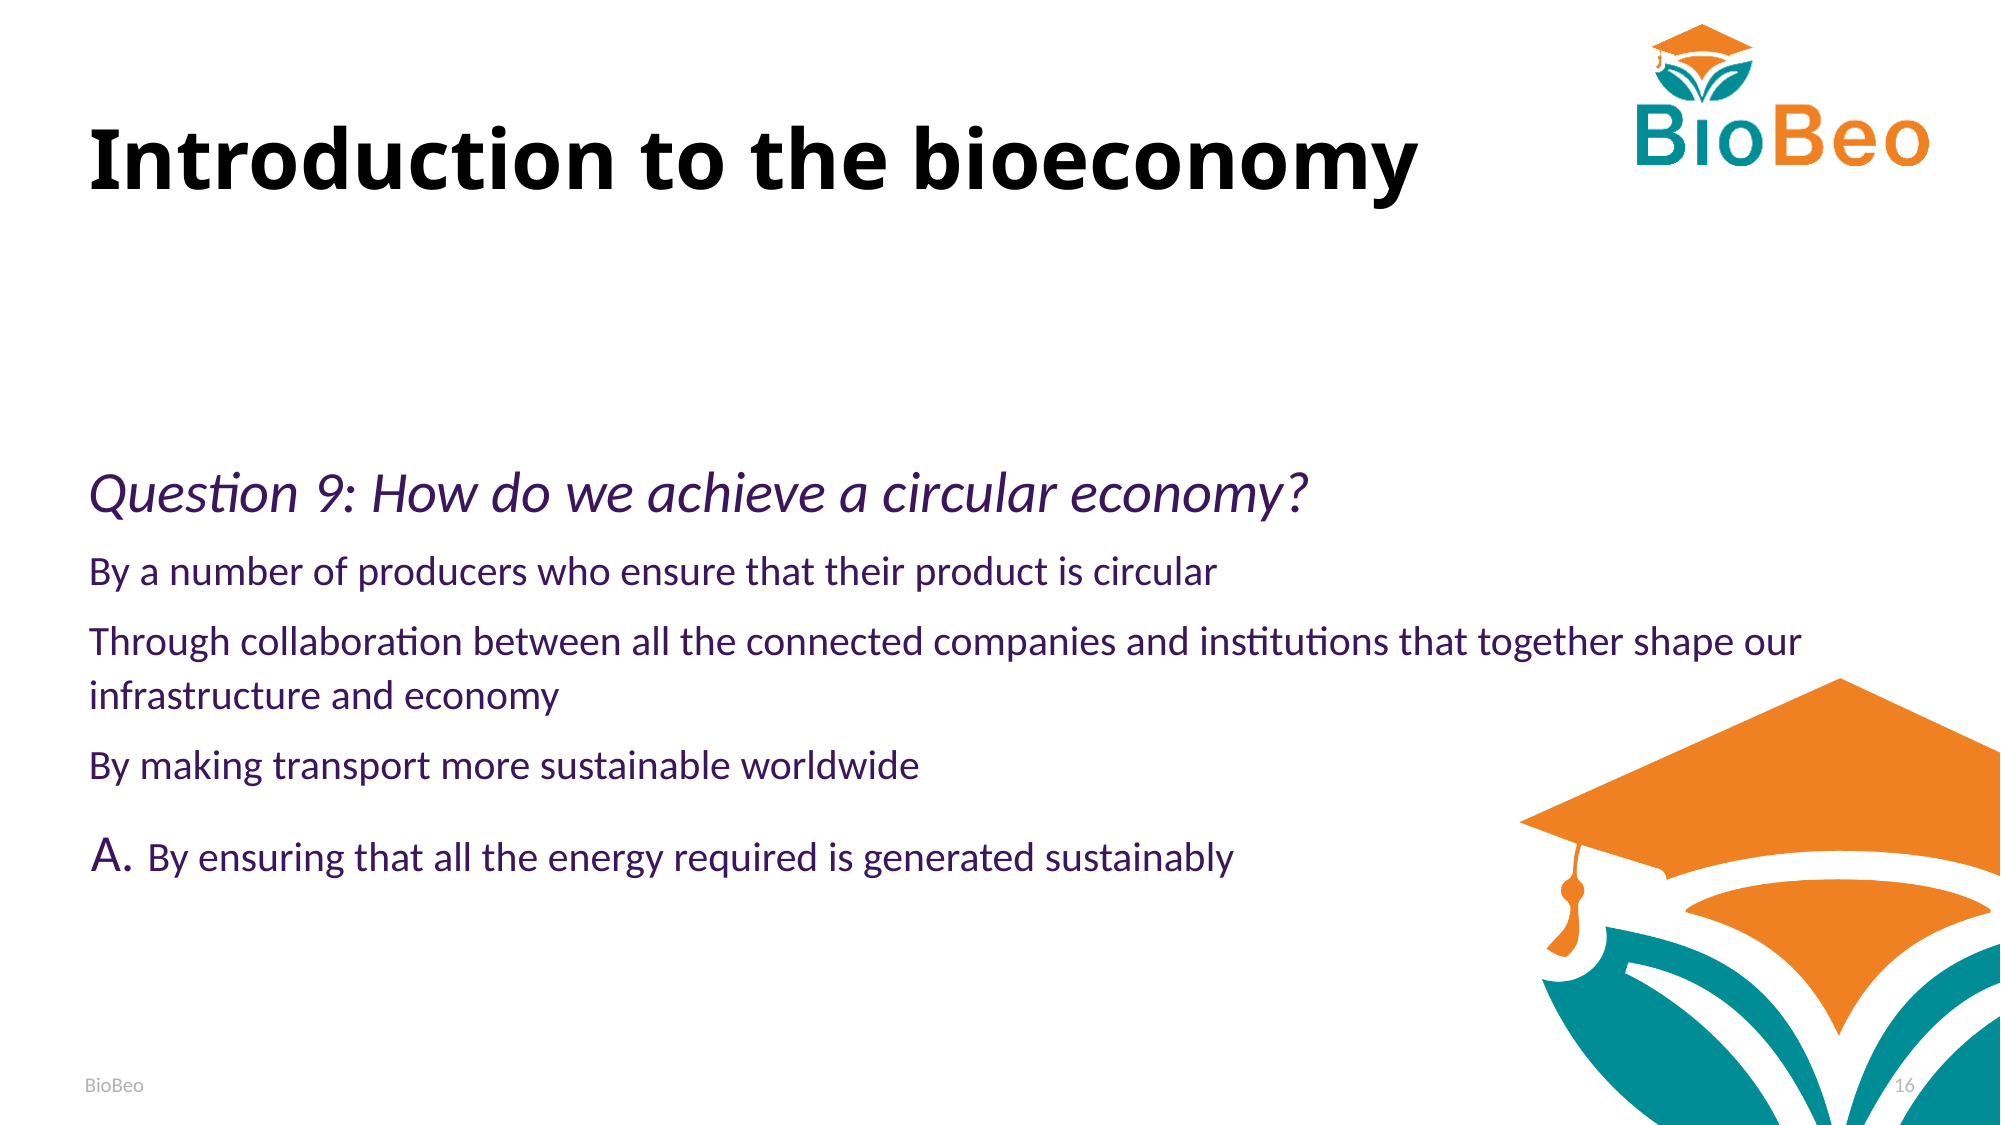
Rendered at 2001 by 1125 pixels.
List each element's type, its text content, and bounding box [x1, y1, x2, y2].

picture [1635, 22, 1931, 88]
picture [1478, 618, 2000, 1125]
footer BioBeo [69, 1065, 1805, 1103]
slide_number 16 [1818, 1065, 1931, 1103]
title Introduction to the bioeconomy [74, 88, 1935, 237]
text_box Question 9: How do we achieve a circular economy? By a number of producers who ensure that their product is circular Through collaboration between all the connected companies and institutions that together shape our infrastructure and economy By making transport more sustainable worldwide By ensuring that all the energy required is generated sustainably [74, 441, 1819, 887]
